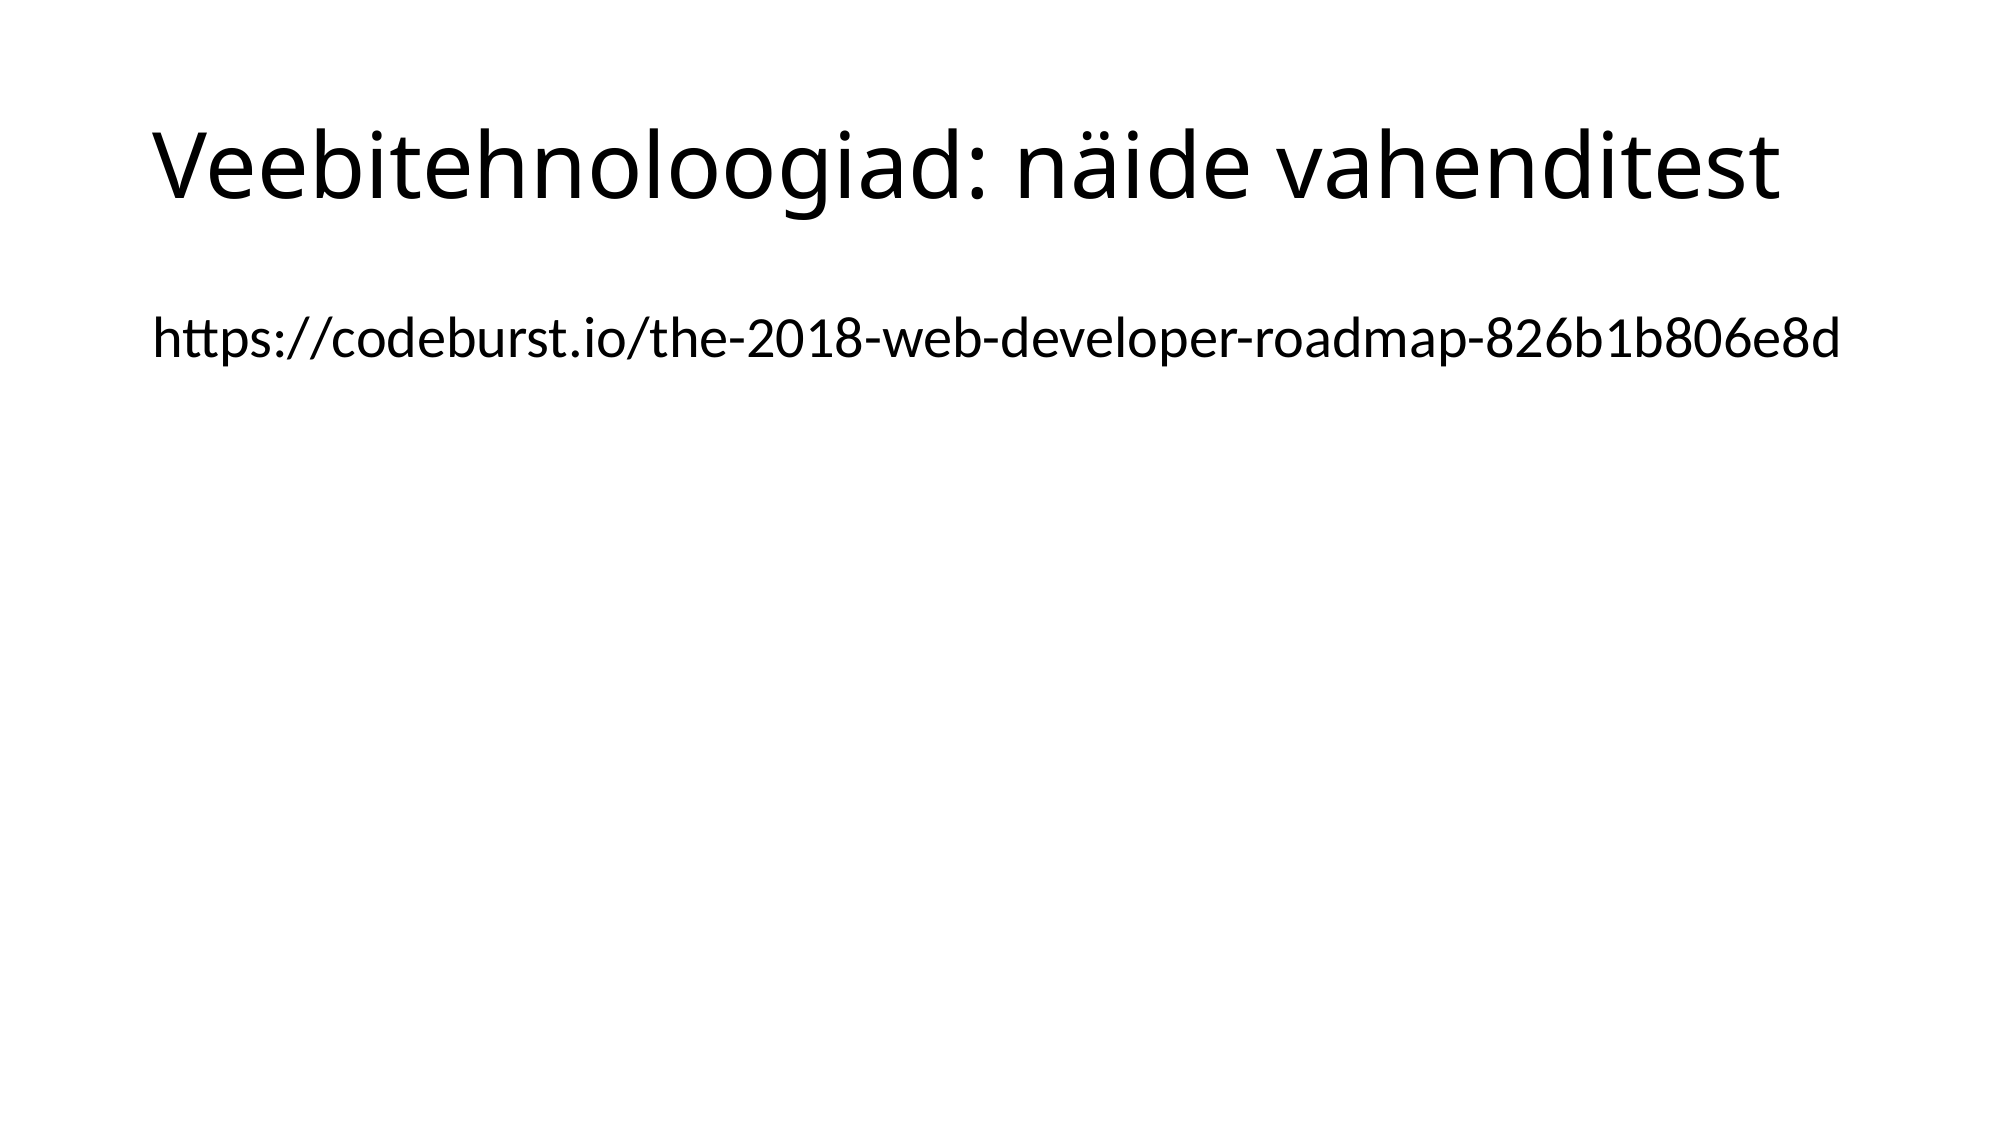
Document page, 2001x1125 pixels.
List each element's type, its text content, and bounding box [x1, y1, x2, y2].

list https://codeburst.io/the-2018-web-developer-roadmap-826b1b806e8d [137, 299, 1863, 1014]
title Veebitehnoloogiad: näide vahenditest [137, 59, 1863, 278]
